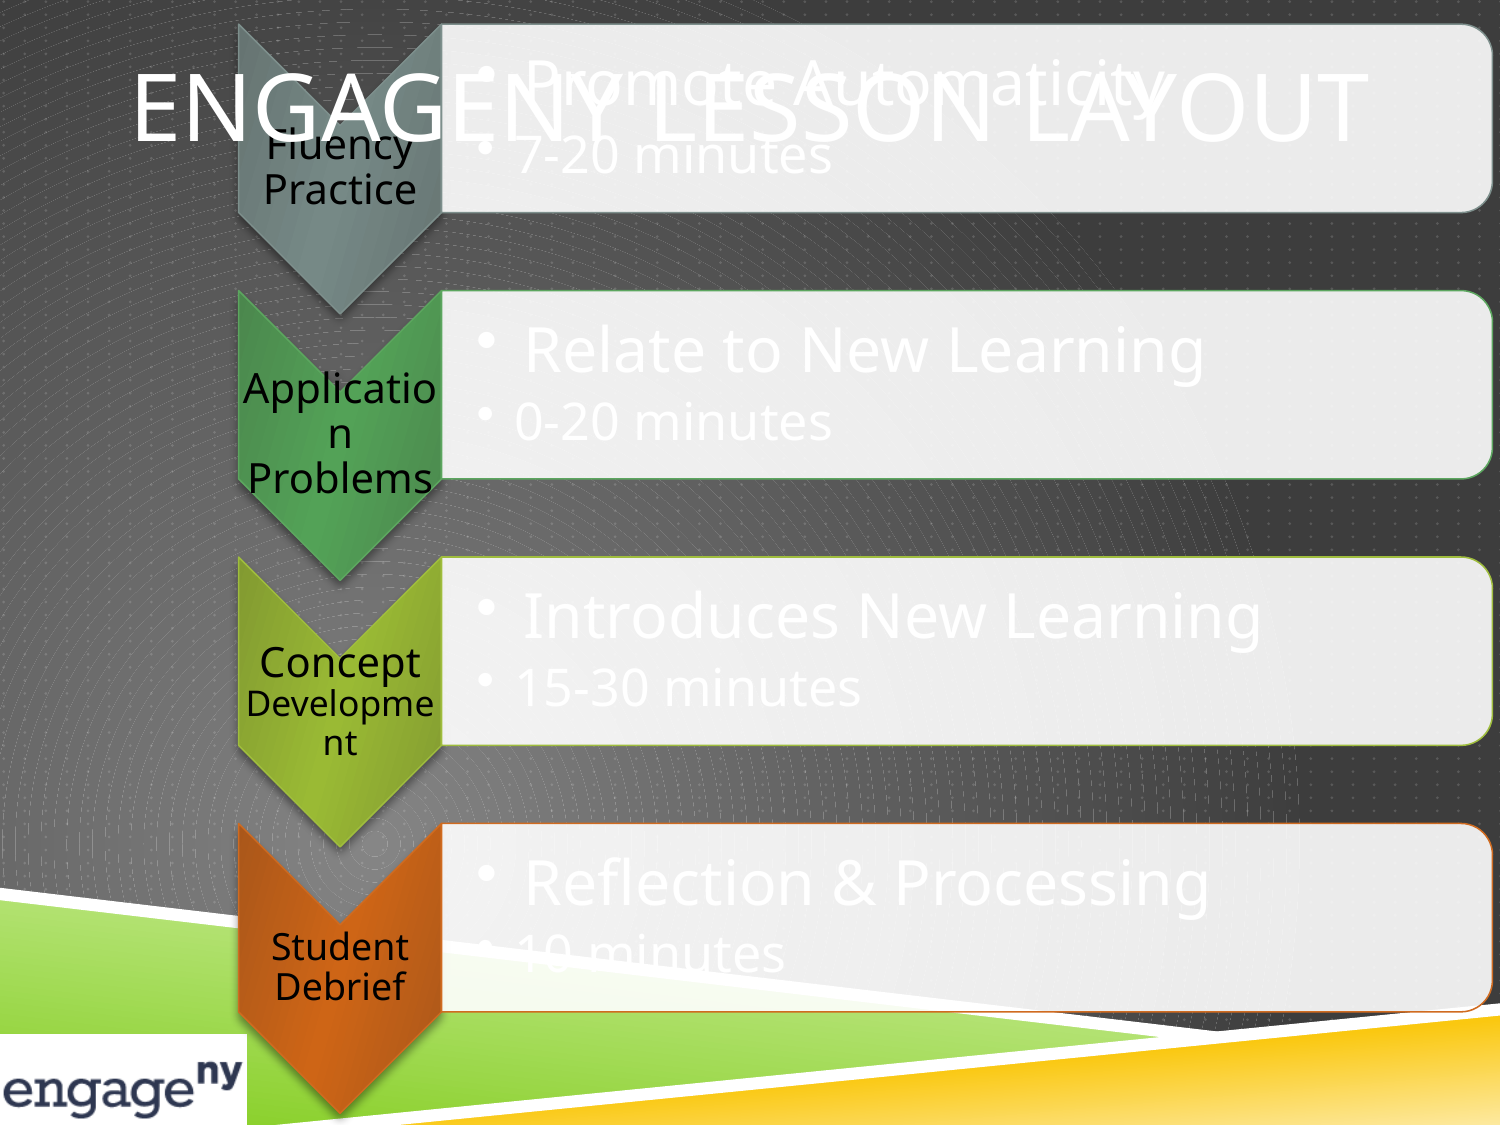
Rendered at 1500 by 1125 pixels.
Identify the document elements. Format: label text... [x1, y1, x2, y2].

picture [0, 1034, 247, 1125]
title Engageny Lesson Layout [112, 0, 1388, 220]
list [238, 22, 1493, 1115]
